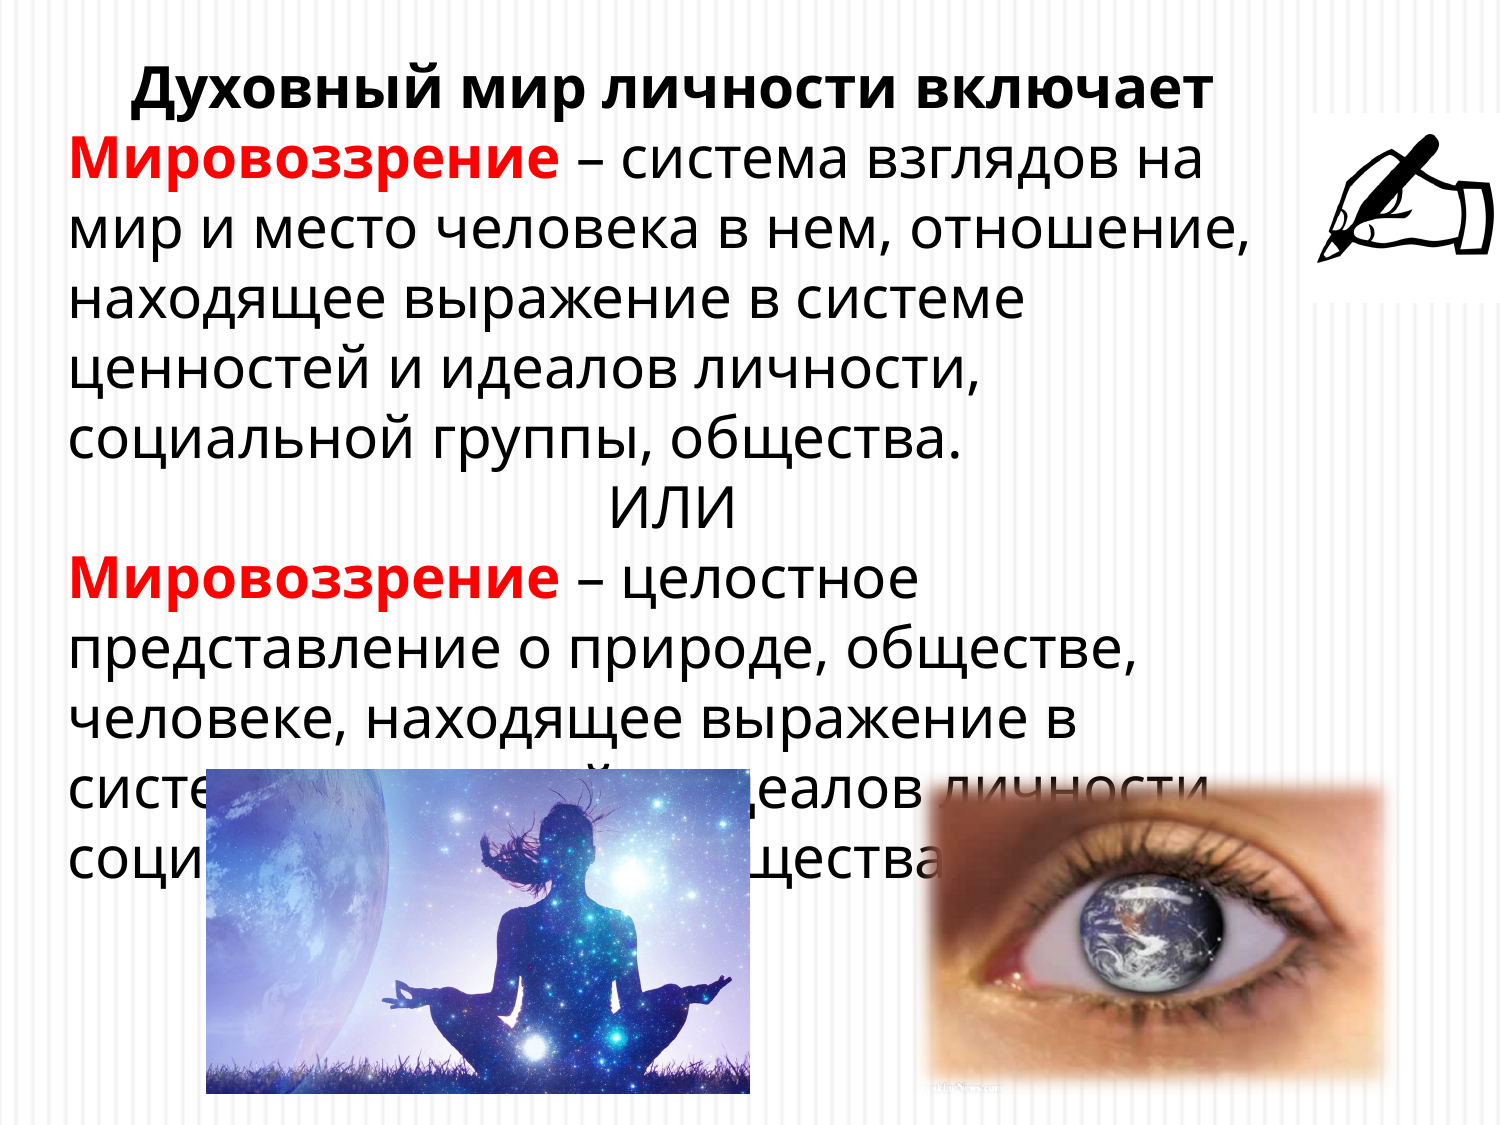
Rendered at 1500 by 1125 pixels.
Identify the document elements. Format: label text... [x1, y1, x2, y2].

picture [1310, 113, 1500, 303]
picture [911, 769, 1401, 1098]
picture [206, 769, 751, 1095]
text_box Духовный мир личности включает Мировоззрение – система взглядов на мир и место человека в нем, отношение, находящее выражение в системе ценностей и идеалов личности, социальной группы, общества. ИЛИ Мировоззрение – целостное представление о природе, обществе, человеке, находящее выражение в системе ценностей и идеалов личности, социальной группы, общества. [53, 42, 1294, 898]
